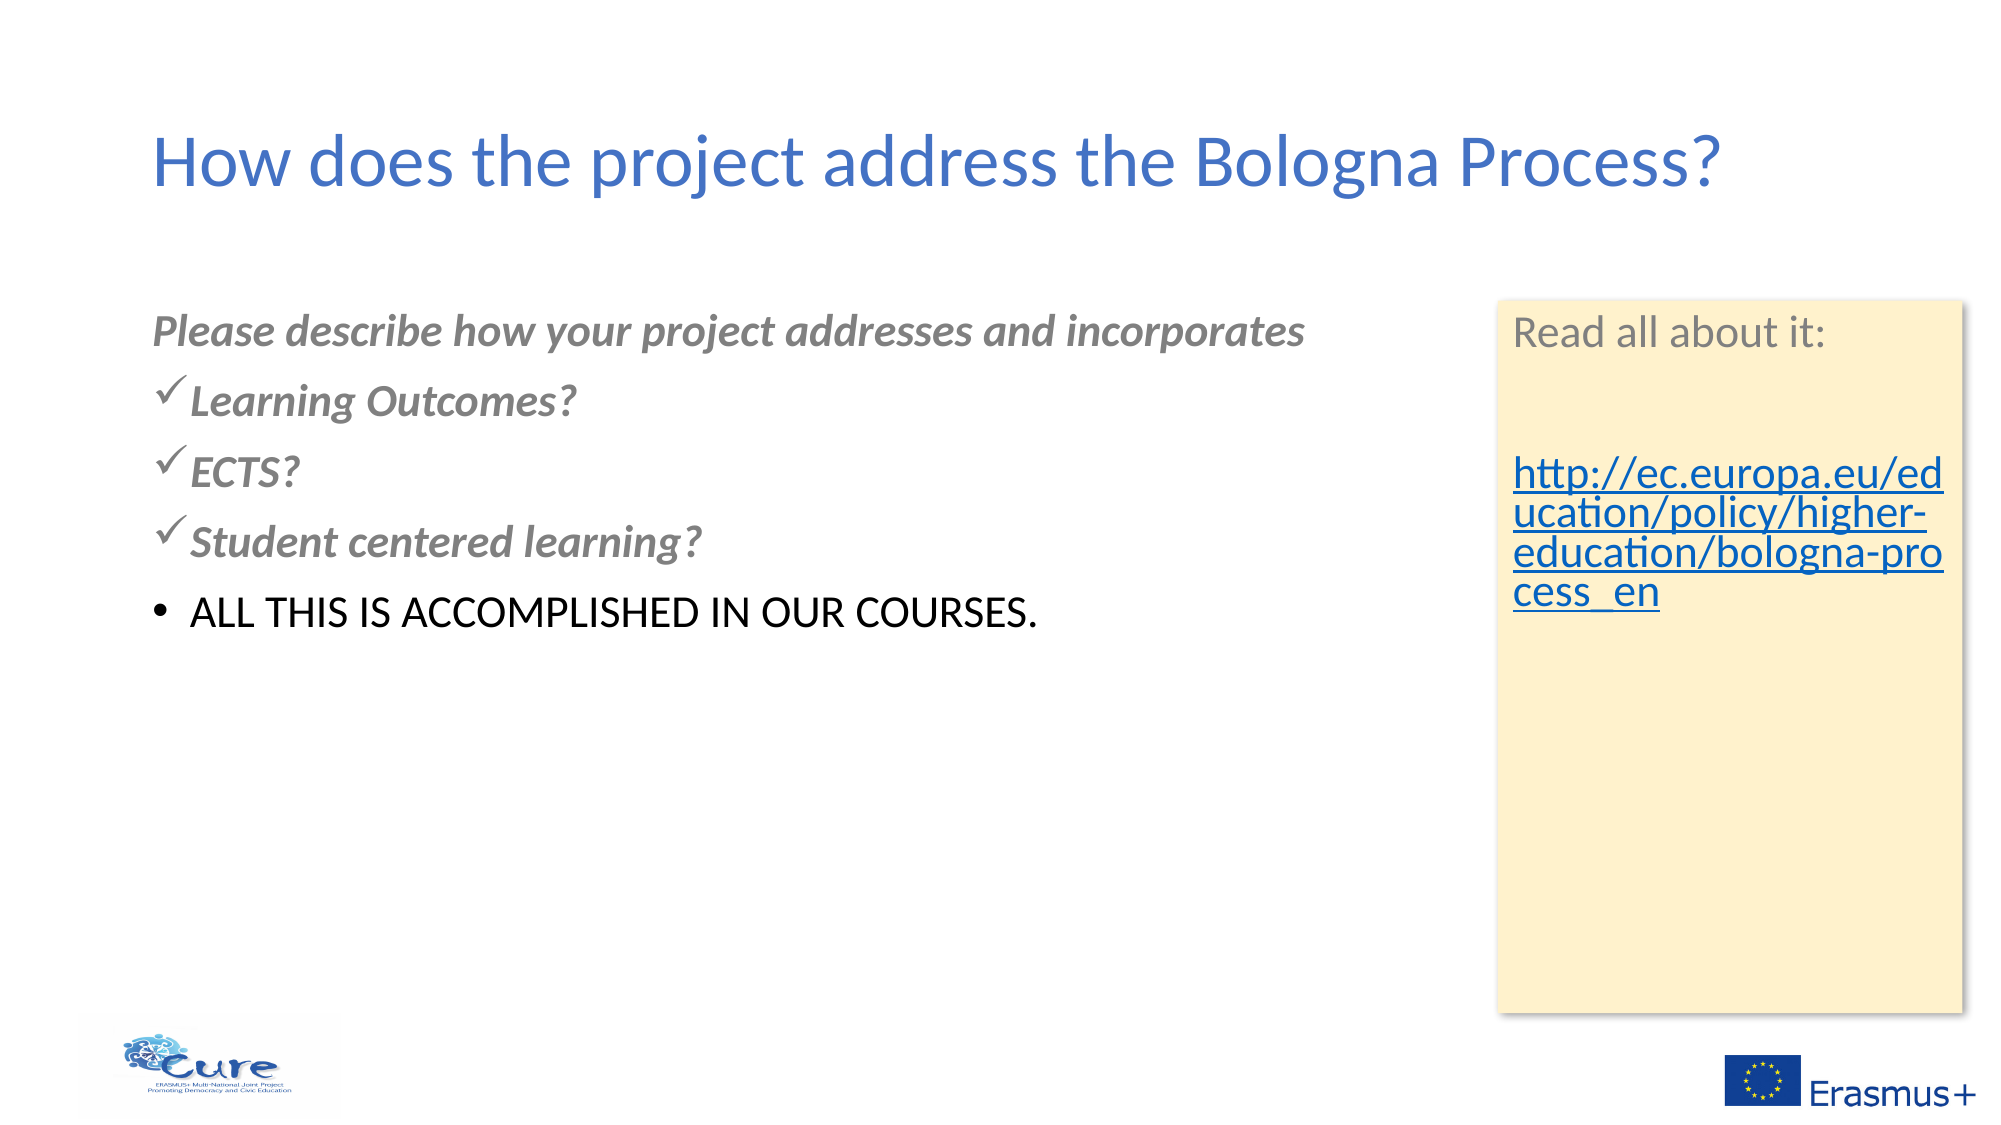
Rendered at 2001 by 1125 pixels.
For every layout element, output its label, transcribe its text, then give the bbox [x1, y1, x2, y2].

picture [1710, 1042, 2000, 1125]
subtitle Read all about it: http://ec.europa.eu/education/policy/higher-education/bologna-process_en [1497, 300, 1963, 1014]
picture [78, 1013, 341, 1119]
title How does the project address the Bologna Process? [137, 53, 1863, 272]
list Please describe how your project addresses and incorporates Learning Outcomes? ECTS? Student centered learning? ALL THIS IS ACCOMPLISHED IN OUR COURSES. [137, 299, 1482, 1014]
